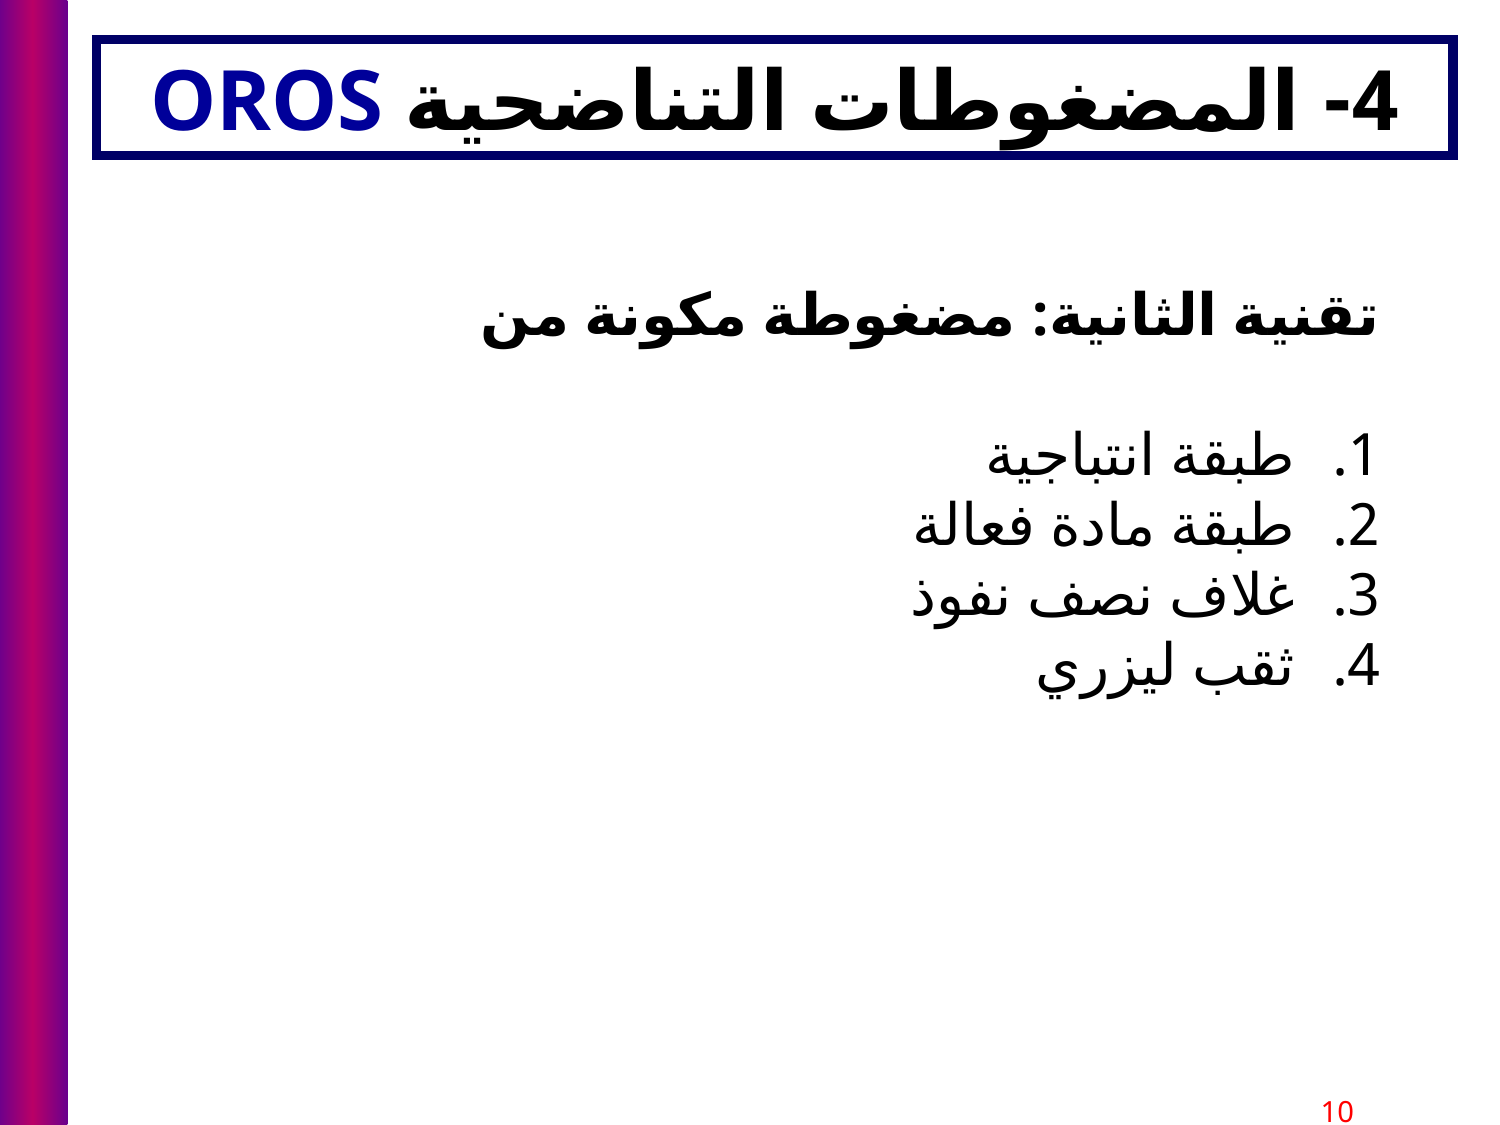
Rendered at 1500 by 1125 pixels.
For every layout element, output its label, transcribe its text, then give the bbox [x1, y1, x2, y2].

title 4- المضغوطات التناضحية OROS [92, 35, 1458, 160]
text_box تقنية الثانية: مضغوطة مكونة من طبقة انتباجية طبقة مادة فعالة غلاف نصف نفوذ ثقب ليزري [175, 269, 1395, 775]
